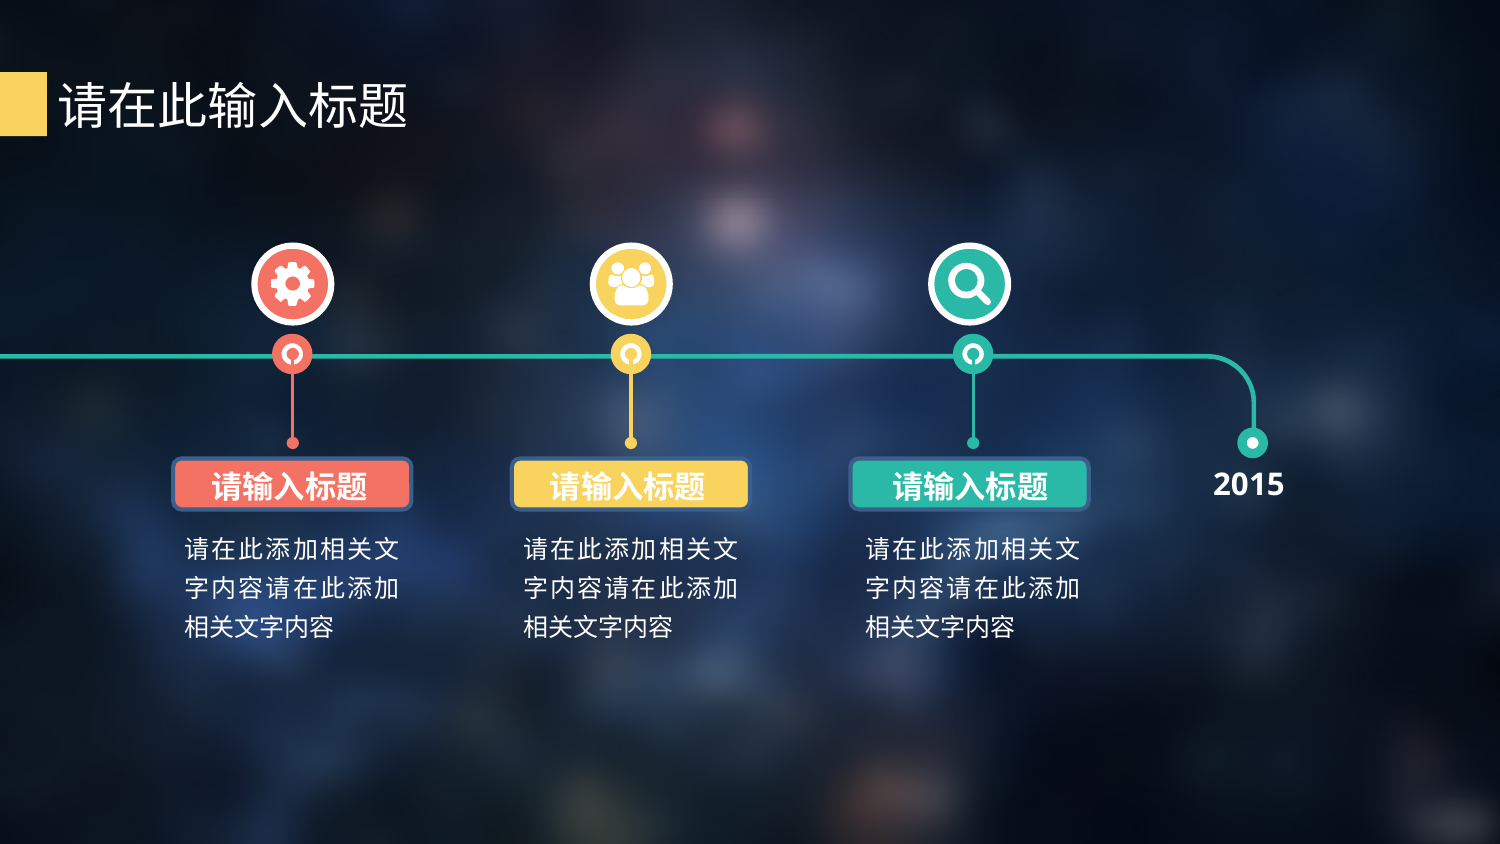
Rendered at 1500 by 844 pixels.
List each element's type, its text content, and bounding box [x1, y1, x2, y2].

text_box [955, 336, 991, 372]
text_box [309, 351, 614, 361]
text_box [613, 336, 649, 372]
text_box 请输入标题 [538, 461, 724, 511]
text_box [930, 245, 1009, 323]
text_box 请在此添加相关文字内容请在此添加相关文字内容 [511, 519, 751, 647]
picture [0, 0, 1500, 844]
text_box [274, 336, 310, 372]
text_box [171, 456, 414, 512]
text_box 请输入标题 [881, 461, 1066, 511]
text_box 请输入标题 [200, 461, 385, 511]
text_box [509, 456, 753, 512]
text_box [0, 351, 275, 361]
text_box 2015 [1201, 458, 1311, 508]
text_box [990, 351, 1259, 431]
text_box [648, 351, 956, 361]
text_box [0, 71, 410, 137]
text_box [848, 456, 1091, 512]
text_box 请在此添加相关文字内容请在此添加相关文字内容 [173, 519, 412, 647]
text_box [254, 245, 332, 323]
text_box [592, 245, 670, 323]
text_box [1239, 430, 1266, 456]
text_box 请在此添加相关文字内容请在此添加相关文字内容 [854, 519, 1093, 647]
